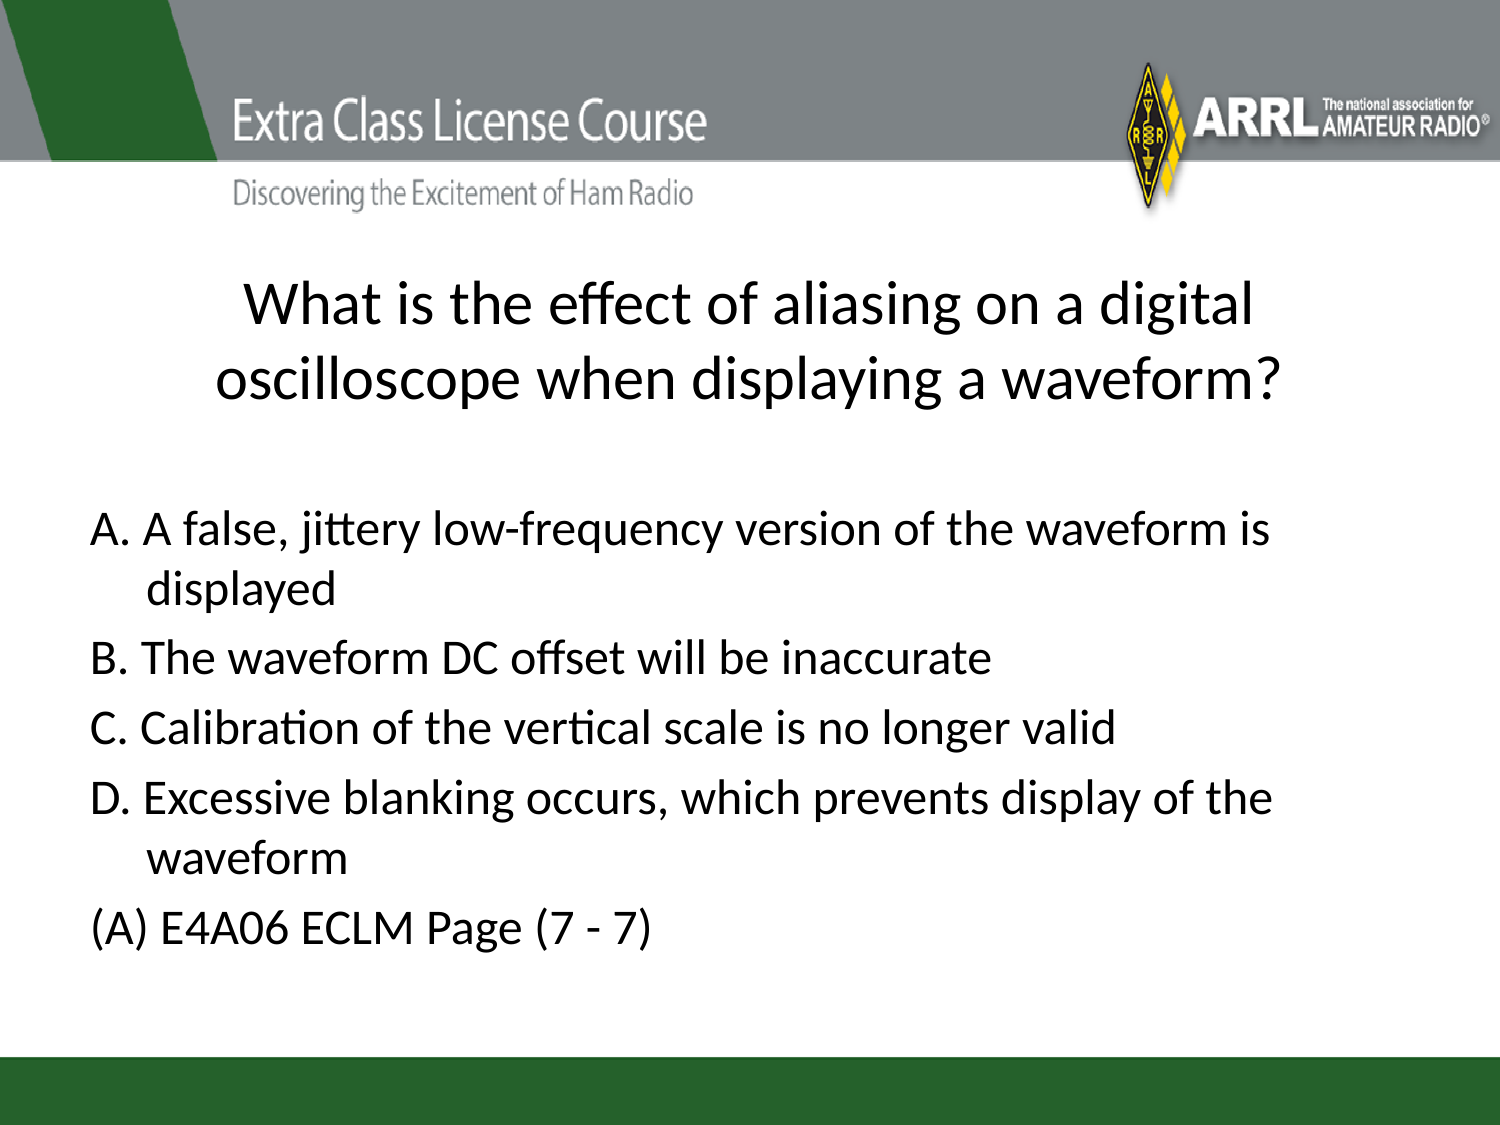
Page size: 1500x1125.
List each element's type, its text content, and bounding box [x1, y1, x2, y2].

list A. A false, jittery low-frequency version of the waveform is displayed B. The waveform DC offset will be inaccurate C. Calibration of the vertical scale is no longer valid D. Excessive blanking occurs, which prevents display of the waveform (A) E4A06 ECLM Page (7 - 7) [75, 487, 1425, 1005]
picture [0, 0, 1500, 1125]
title What is the effect of aliasing on a digital oscilloscope when displaying a waveform? [75, 254, 1425, 435]
